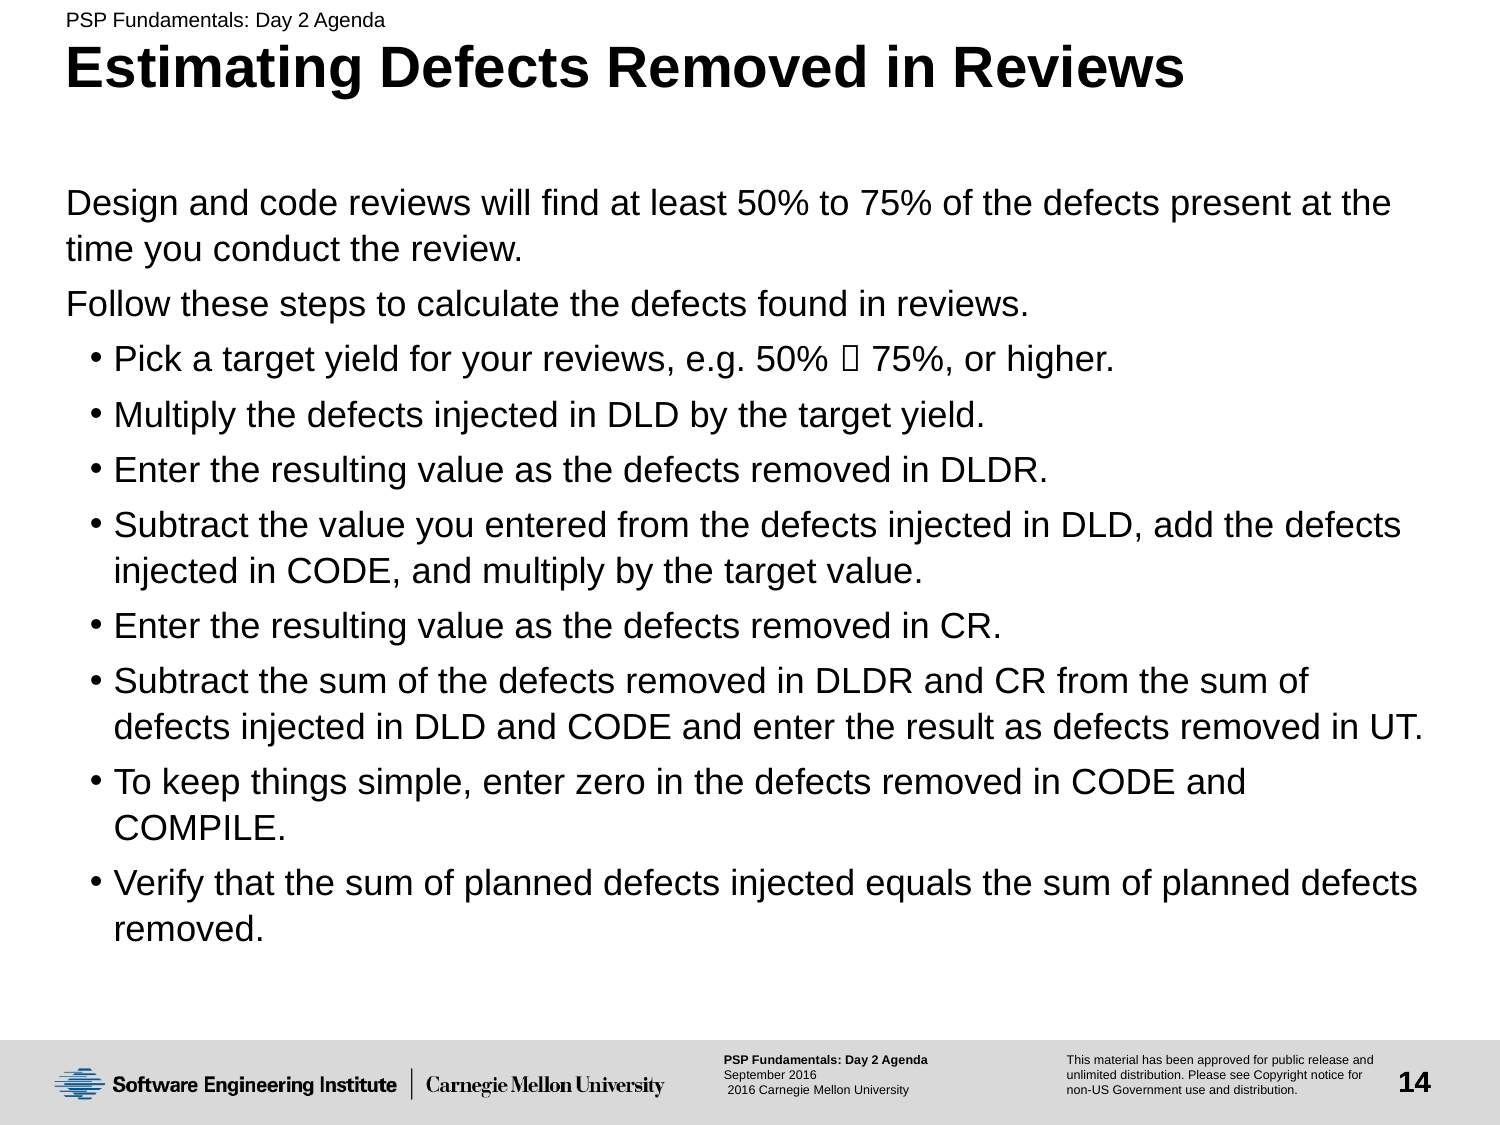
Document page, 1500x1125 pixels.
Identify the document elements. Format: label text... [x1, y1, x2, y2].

title Estimating Defects Removed in Reviews [65, 37, 1430, 148]
picture [46, 1061, 673, 1104]
list Design and code reviews will find at least 50% to 75% of the defects present at the time you conduct the review. Follow these steps to calculate the defects found in reviews. Pick a target yield for your reviews, e.g. 50%  75%, or higher. Multiply the defects injected in DLD by the target yield. Enter the resulting value as the defects removed in DLDR. Subtract the value you entered from the defects injected in DLD, add the defects injected in CODE, and multiply by the target value. Enter the resulting value as the defects removed in CR. Subtract the sum of the defects removed in DLDR and CR from the sum of defects injected in DLD and CODE and enter the result as defects removed in UT. To keep things simple, enter zero in the defects removed in CODE and COMPILE. Verify that the sum of planned defects injected equals the sum of planned defects removed. [65, 177, 1431, 1000]
